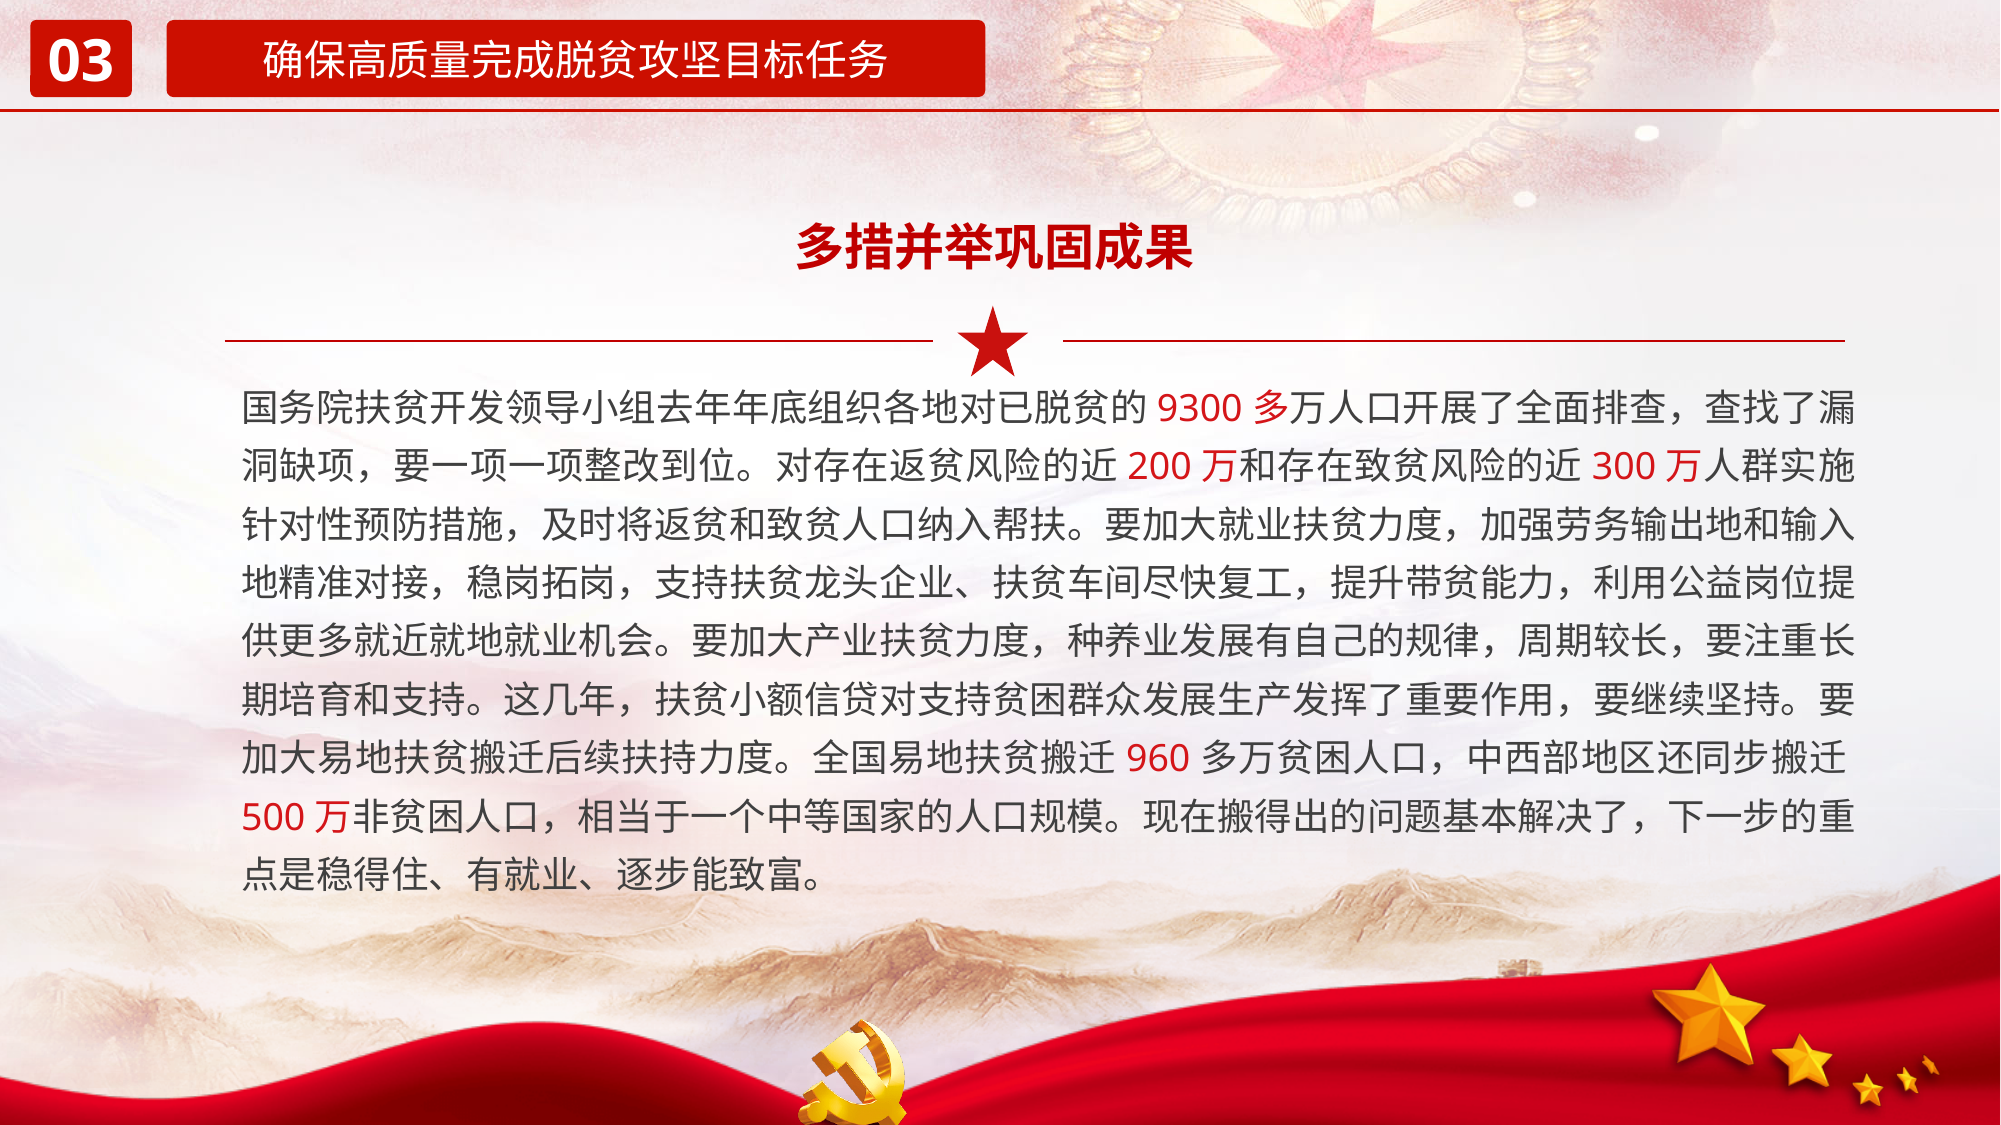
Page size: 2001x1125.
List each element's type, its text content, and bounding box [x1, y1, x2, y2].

text_box 国务院扶贫开发领导小组去年年底组织各地对已脱贫的9300多万人口开展了全面排查，查找了漏洞缺项，要一项一项整改到位。对存在返贫风险的近200万和存在致贫风险的近300万人群实施针对性预防措施，及时将返贫和致贫人口纳入帮扶。要加大就业扶贫力度，加强劳务输出地和输入地精准对接，稳岗拓岗，支持扶贫龙头企业、扶贫车间尽快复工，提升带贫能力，利用公益岗位提供更多就近就地就业机会。要加大产业扶贫力度，种养业发展有自己的规律，周期较长，要注重长期培育和支持。这几年，扶贫小额信贷对支持贫困群众发展生产发挥了重要作用，要继续坚持。要加大易地扶贫搬迁后续扶持力度。全国易地扶贫搬迁960多万贫困人口，中西部地区还同步搬迁500万非贫困人口，相当于一个中等国家的人口规模。现在搬得出的问题基本解决了，下一步的重点是稳得住、有就业、逐步能致富。 [226, 362, 1871, 904]
picture [0, 0, 2001, 1125]
text_box 多措并举巩固成果 [316, 208, 1673, 284]
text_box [30, 19, 986, 98]
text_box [224, 305, 1846, 377]
